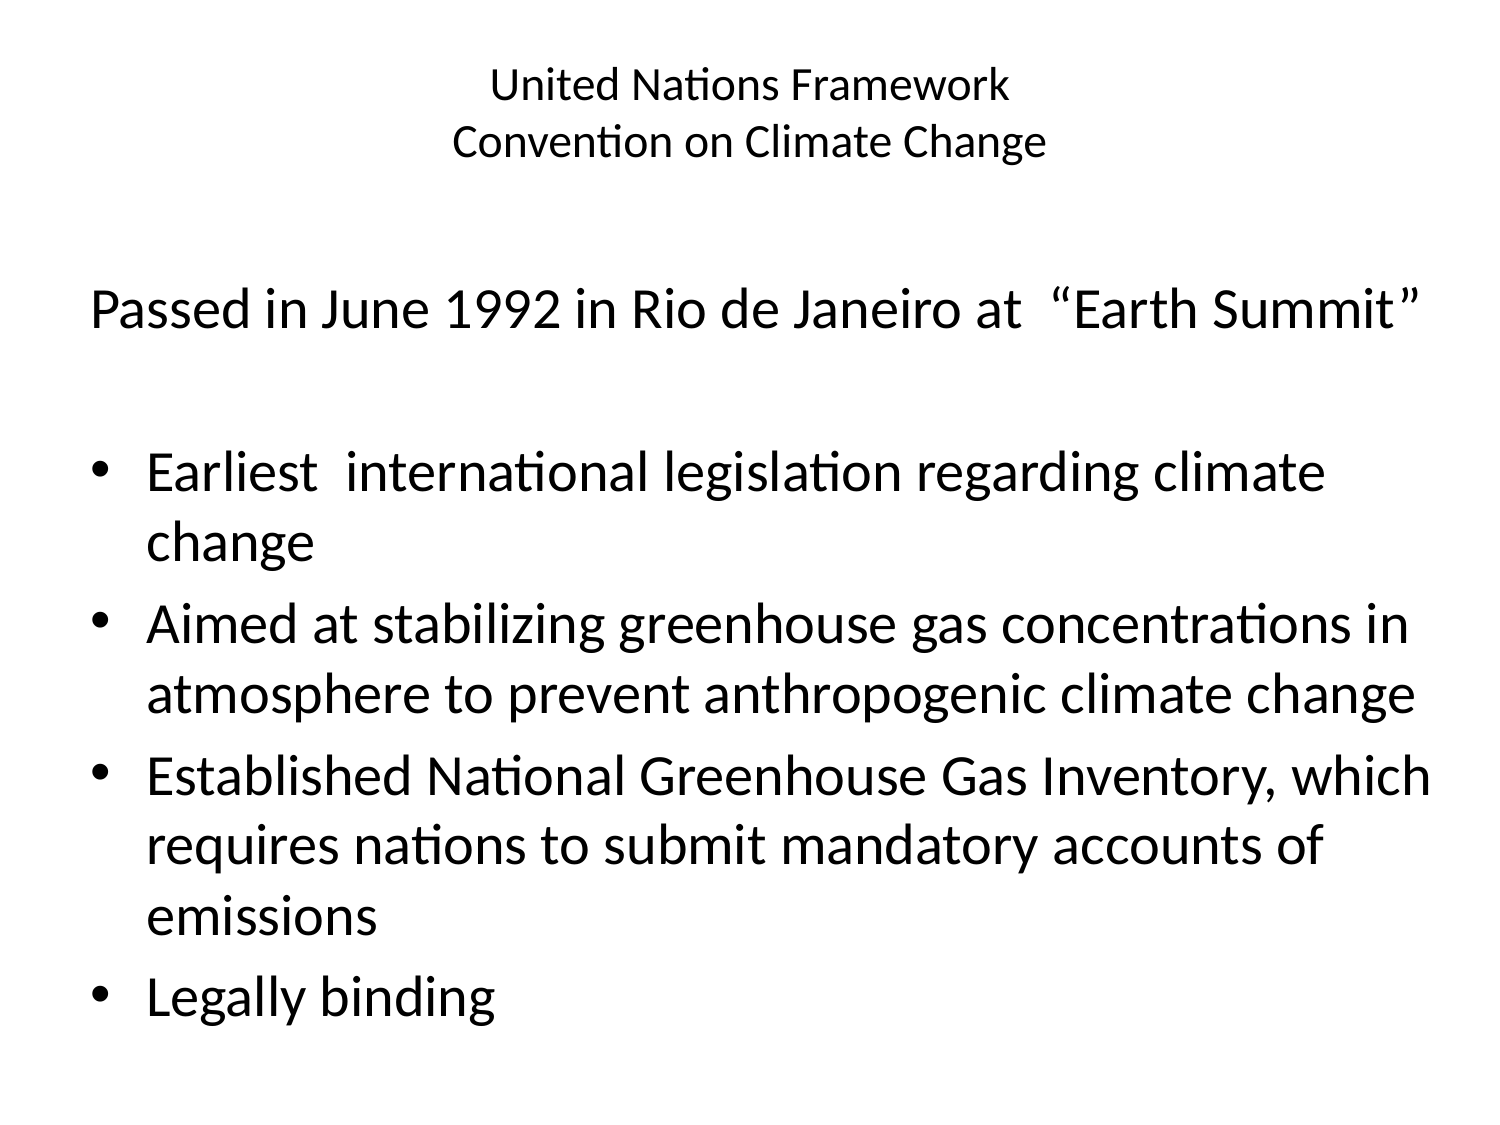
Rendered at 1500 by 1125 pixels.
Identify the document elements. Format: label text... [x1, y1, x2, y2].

list Passed in June 1992 in Rio de Janeiro at “Earth Summit” Earliest international legislation regarding climate change Aimed at stabilizing greenhouse gas concentrations in atmosphere to prevent anthropogenic climate change Established National Greenhouse Gas Inventory, which requires nations to submit mandatory accounts of emissions Legally binding [75, 262, 1500, 1005]
title United Nations Framework Convention on Climate Change [75, 45, 1425, 233]
